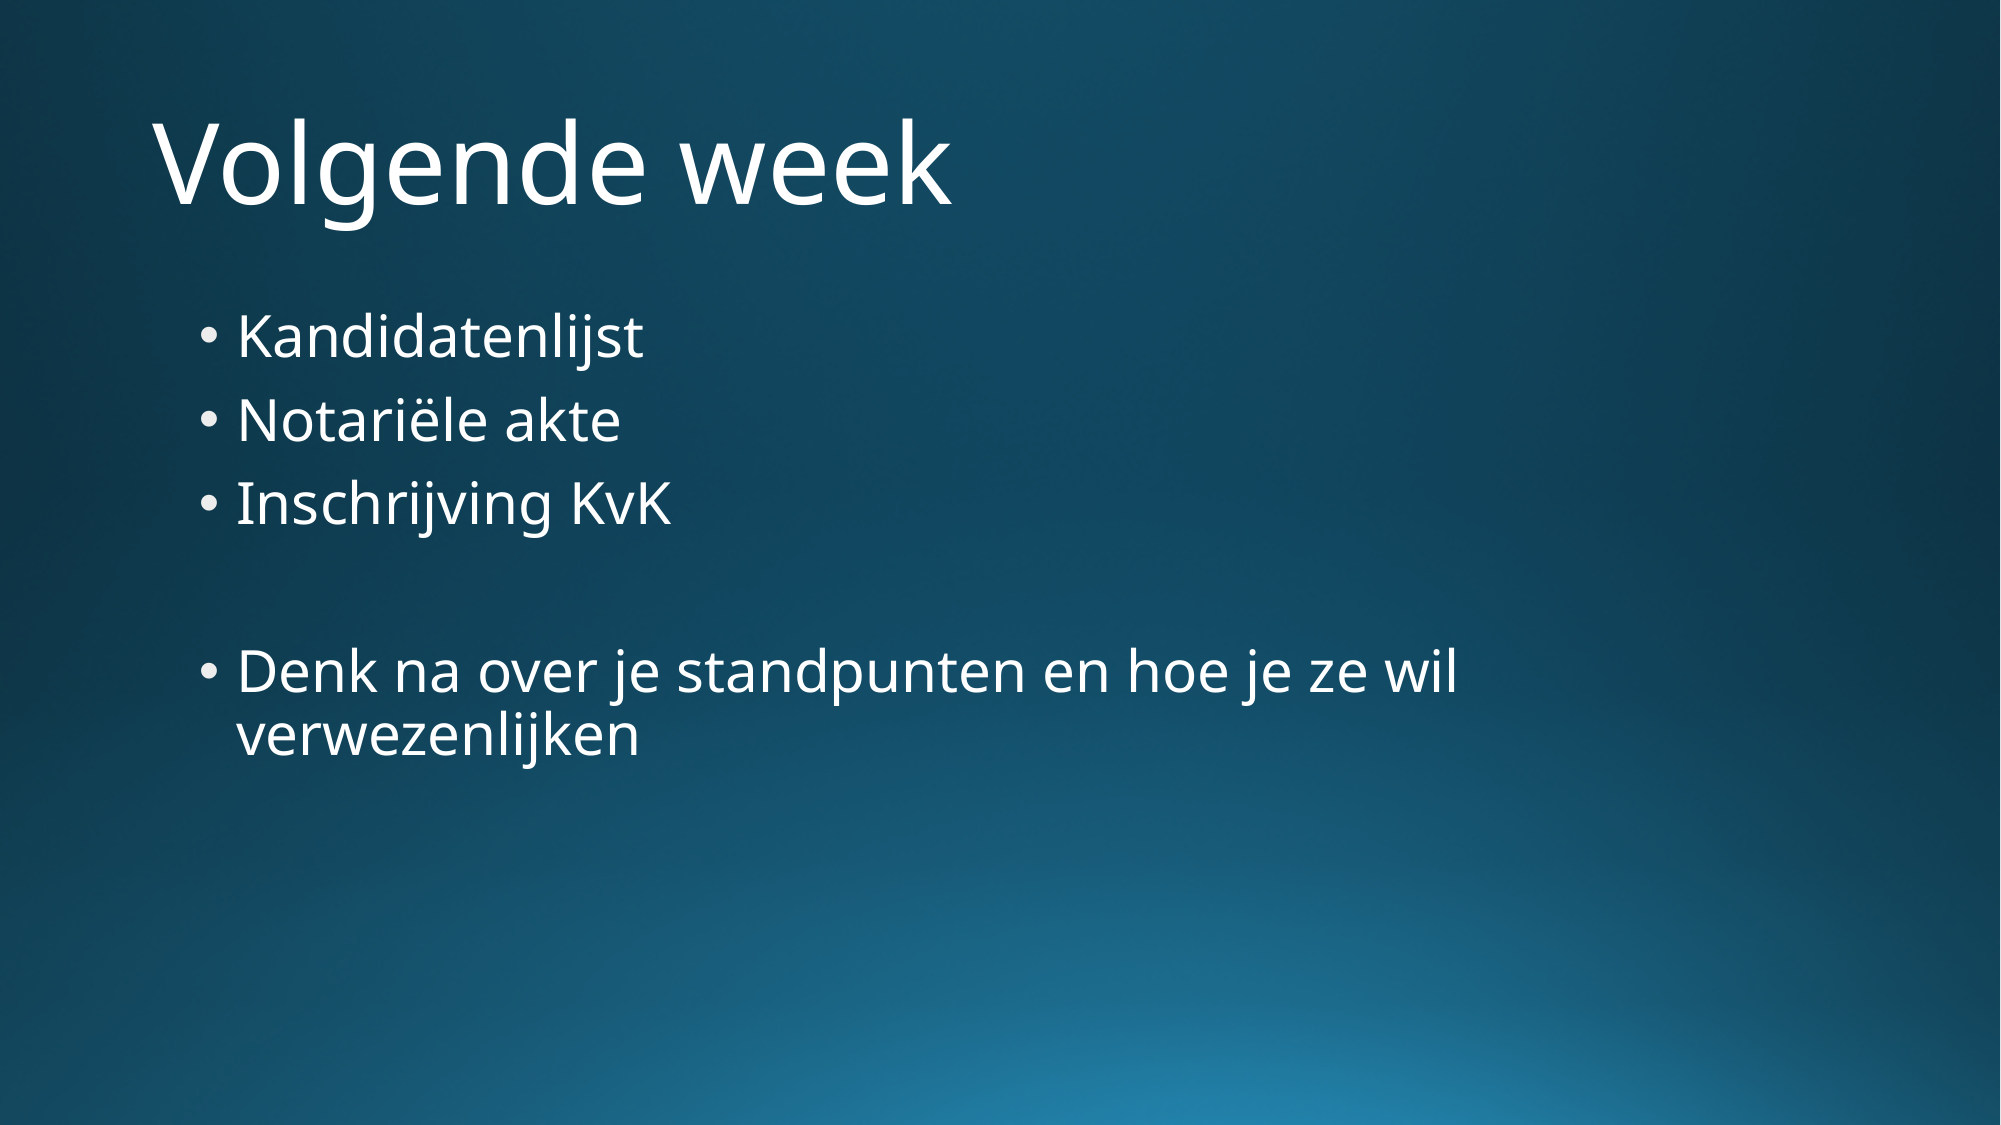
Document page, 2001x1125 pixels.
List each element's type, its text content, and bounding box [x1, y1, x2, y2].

list Kandidatenlijst Notariële akte Inschrijving KvK Denk na over je standpunten en hoe je ze wil verwezenlijken [183, 299, 1863, 1014]
picture [0, 0, 2001, 1125]
title Volgende week [137, 59, 1863, 278]
